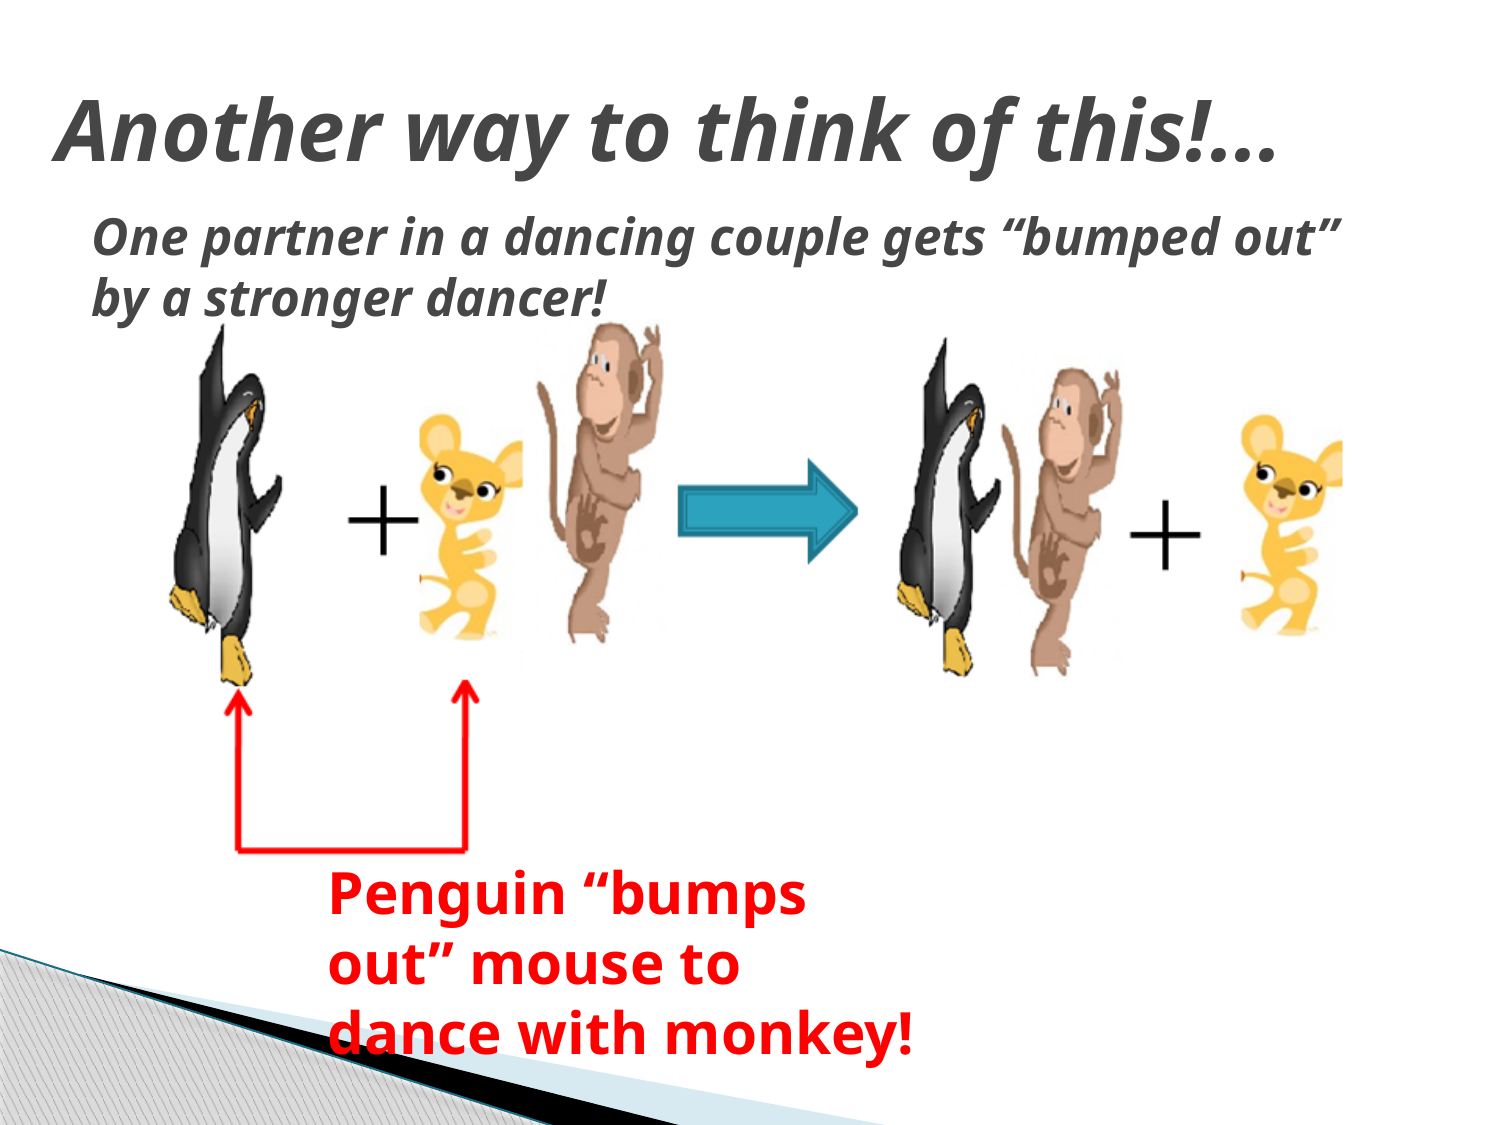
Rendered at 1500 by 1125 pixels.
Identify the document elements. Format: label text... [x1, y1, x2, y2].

text_box One partner in a dancing couple gets “bumped out” by a stronger dancer! [77, 196, 1362, 335]
title Another way to think of this!... [41, 57, 1326, 197]
picture [876, 269, 1360, 689]
text_box Penguin “bumps out” mouse to dance with monkey! [312, 891, 931, 1031]
picture [160, 297, 866, 894]
